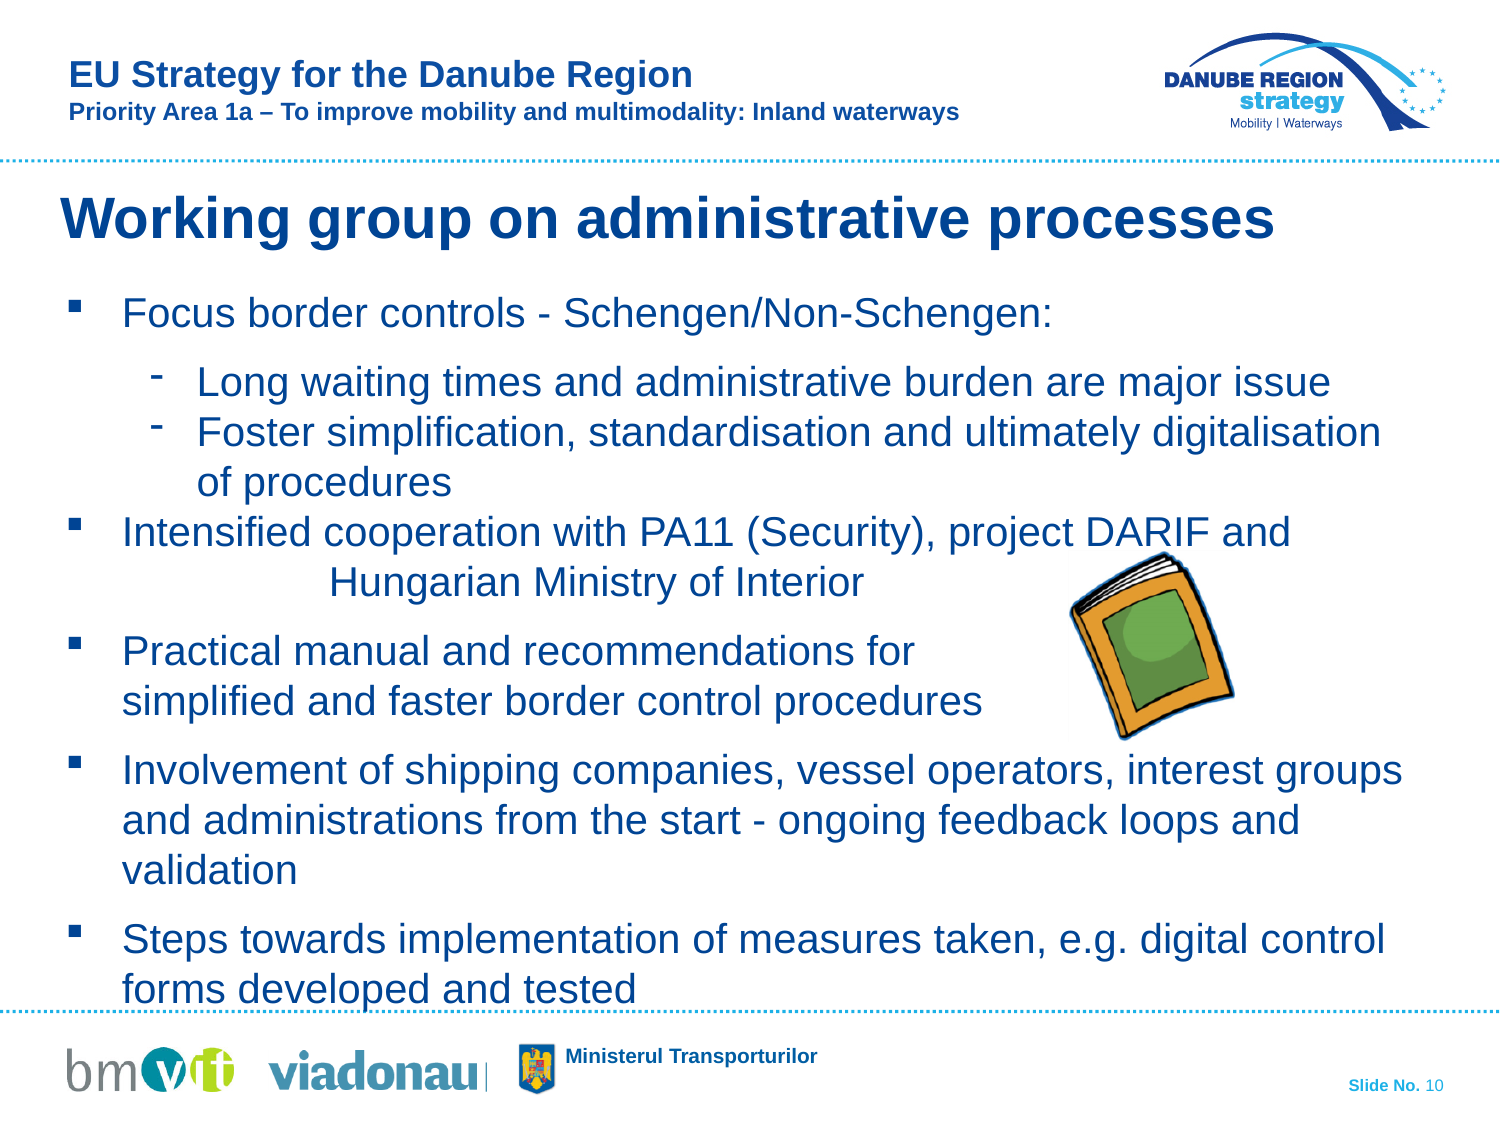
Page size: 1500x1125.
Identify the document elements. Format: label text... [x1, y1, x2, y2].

slide_number Slide No. 10 [1069, 1067, 1459, 1118]
text_box Working group on administrative processes [45, 172, 1463, 279]
picture [1151, 19, 1459, 145]
text_box Focus border controls - Schengen/Non-Schengen: Long waiting times and administrative burden are major issue Foster simplification, standardisation and ultimately digitalisation of procedures Intensified cooperation with PA11 (Security), project DARIF and Hungarian Ministry of Interior Practical manual and recommendations for simplified and faster border control procedures Involvement of shipping companies, vessel operators, interest groups and administrations from the start - ongoing feedback loops and validation Steps towards implementation of measures taken, e.g. digital control forms developed and tested [50, 278, 1429, 1105]
picture [1068, 550, 1235, 742]
